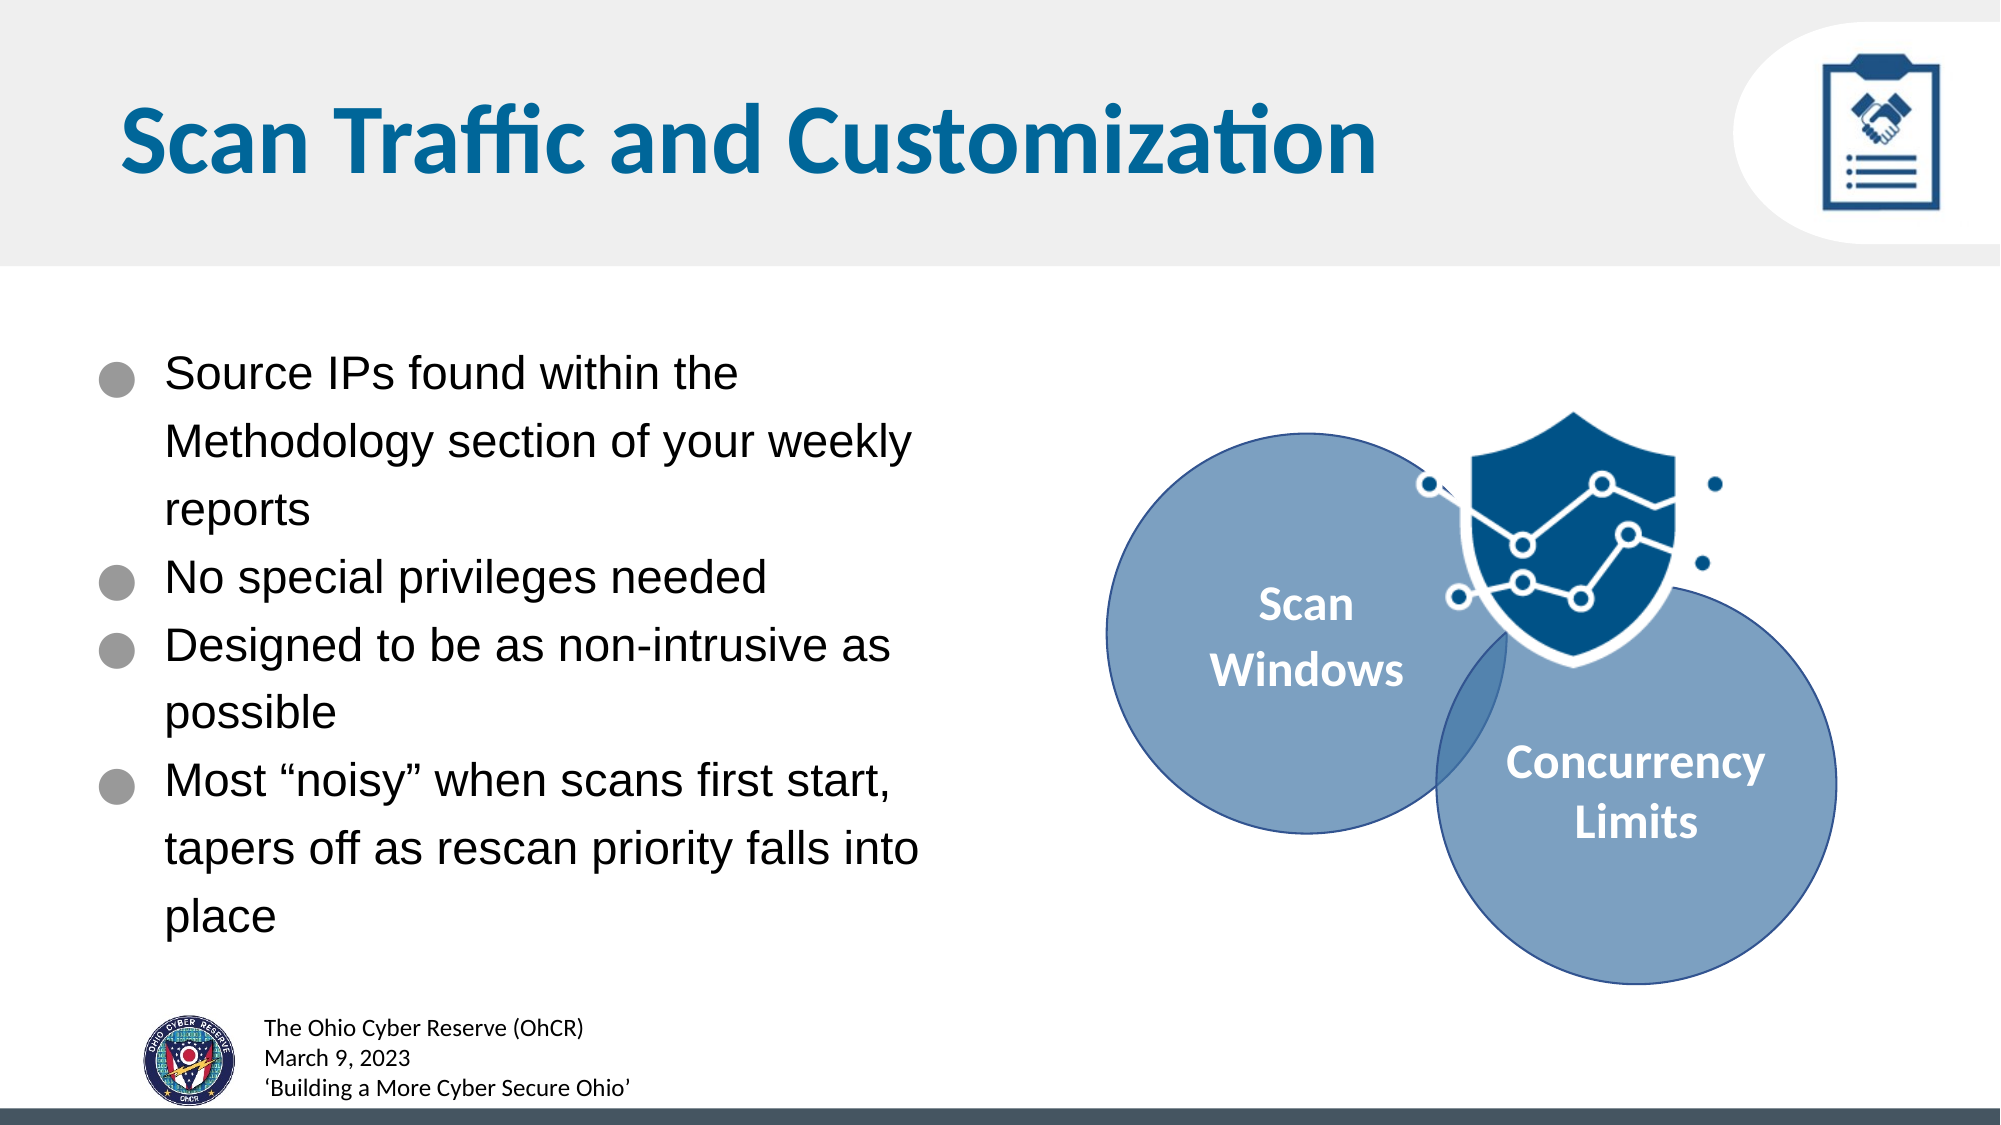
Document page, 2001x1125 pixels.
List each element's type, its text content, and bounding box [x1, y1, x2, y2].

picture [140, 1013, 238, 1108]
list Source IPs found within the Methodology section of your weekly reports No special privileges needed Designed to be as non-intrusive as possible Most “noisy” when scans first start, tapers off as rescan priority falls into place [44, 311, 1000, 850]
text_box The Ohio Cyber Reserve (OhCR) March 9, 2023 ‘Building a More Cyber Secure Ohio’ [249, 1004, 647, 1109]
text_box [1733, 21, 2000, 245]
text_box Scan Traffic and Customization [0, 0, 2000, 267]
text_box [1106, 214, 1891, 985]
picture [1798, 39, 1984, 228]
